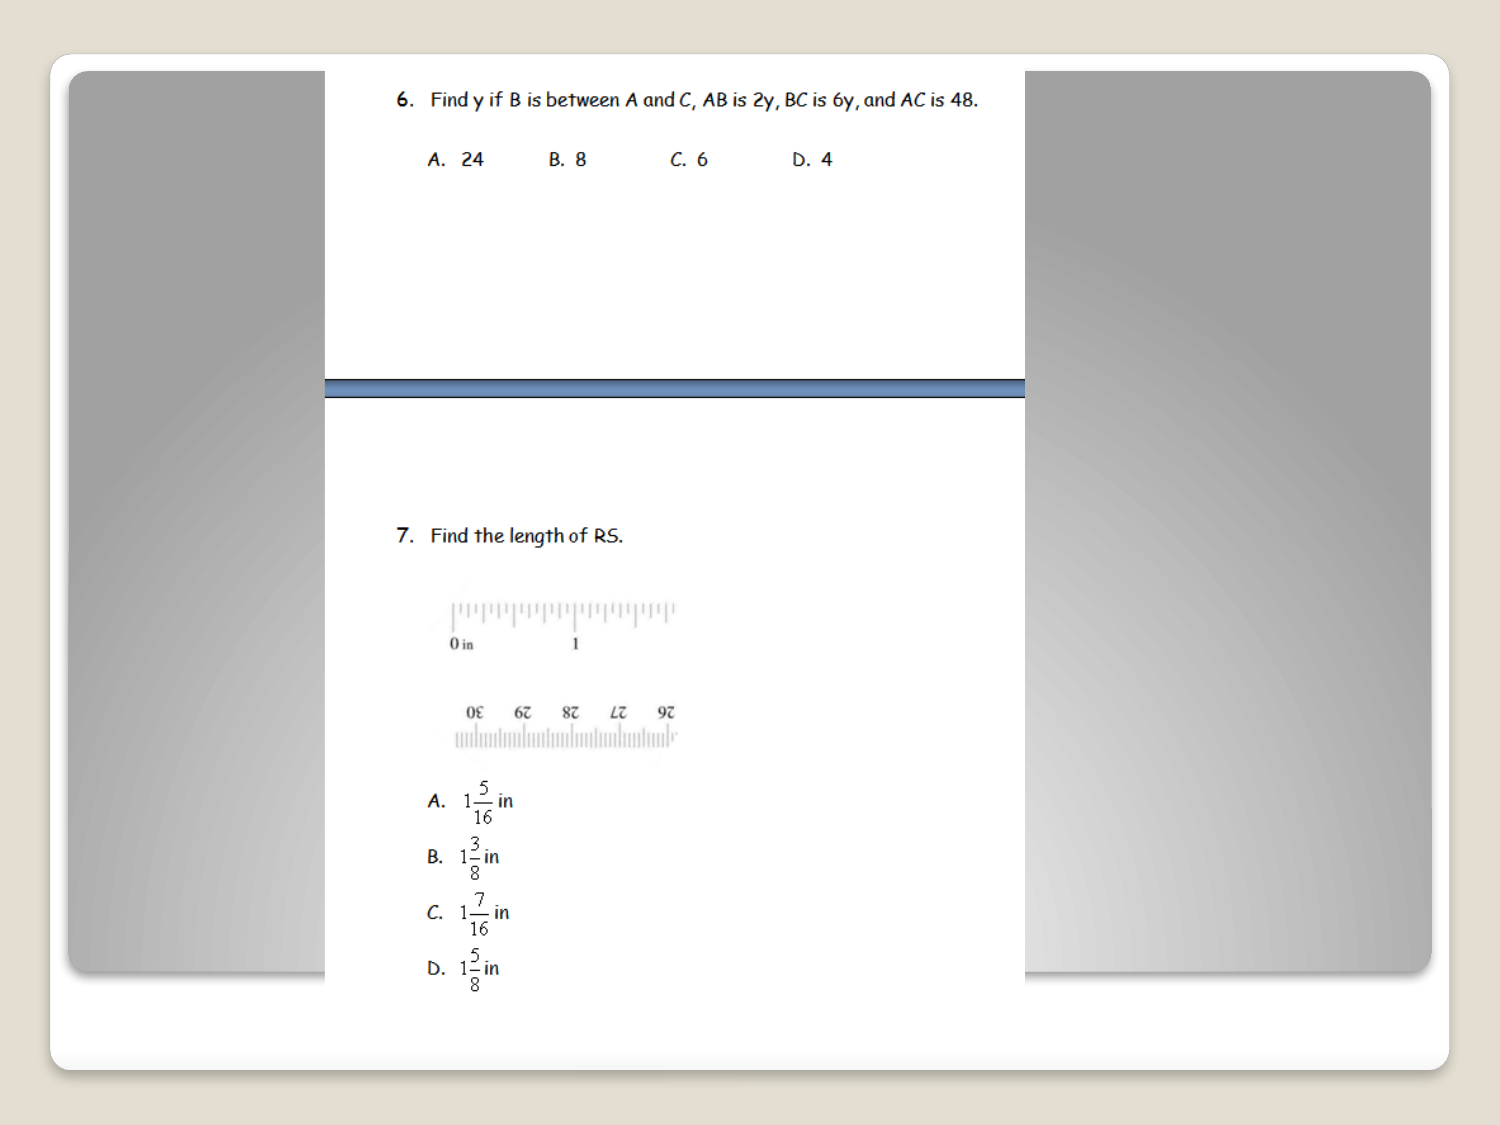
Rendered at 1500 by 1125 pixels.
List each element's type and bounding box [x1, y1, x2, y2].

list [324, 62, 1026, 1018]
